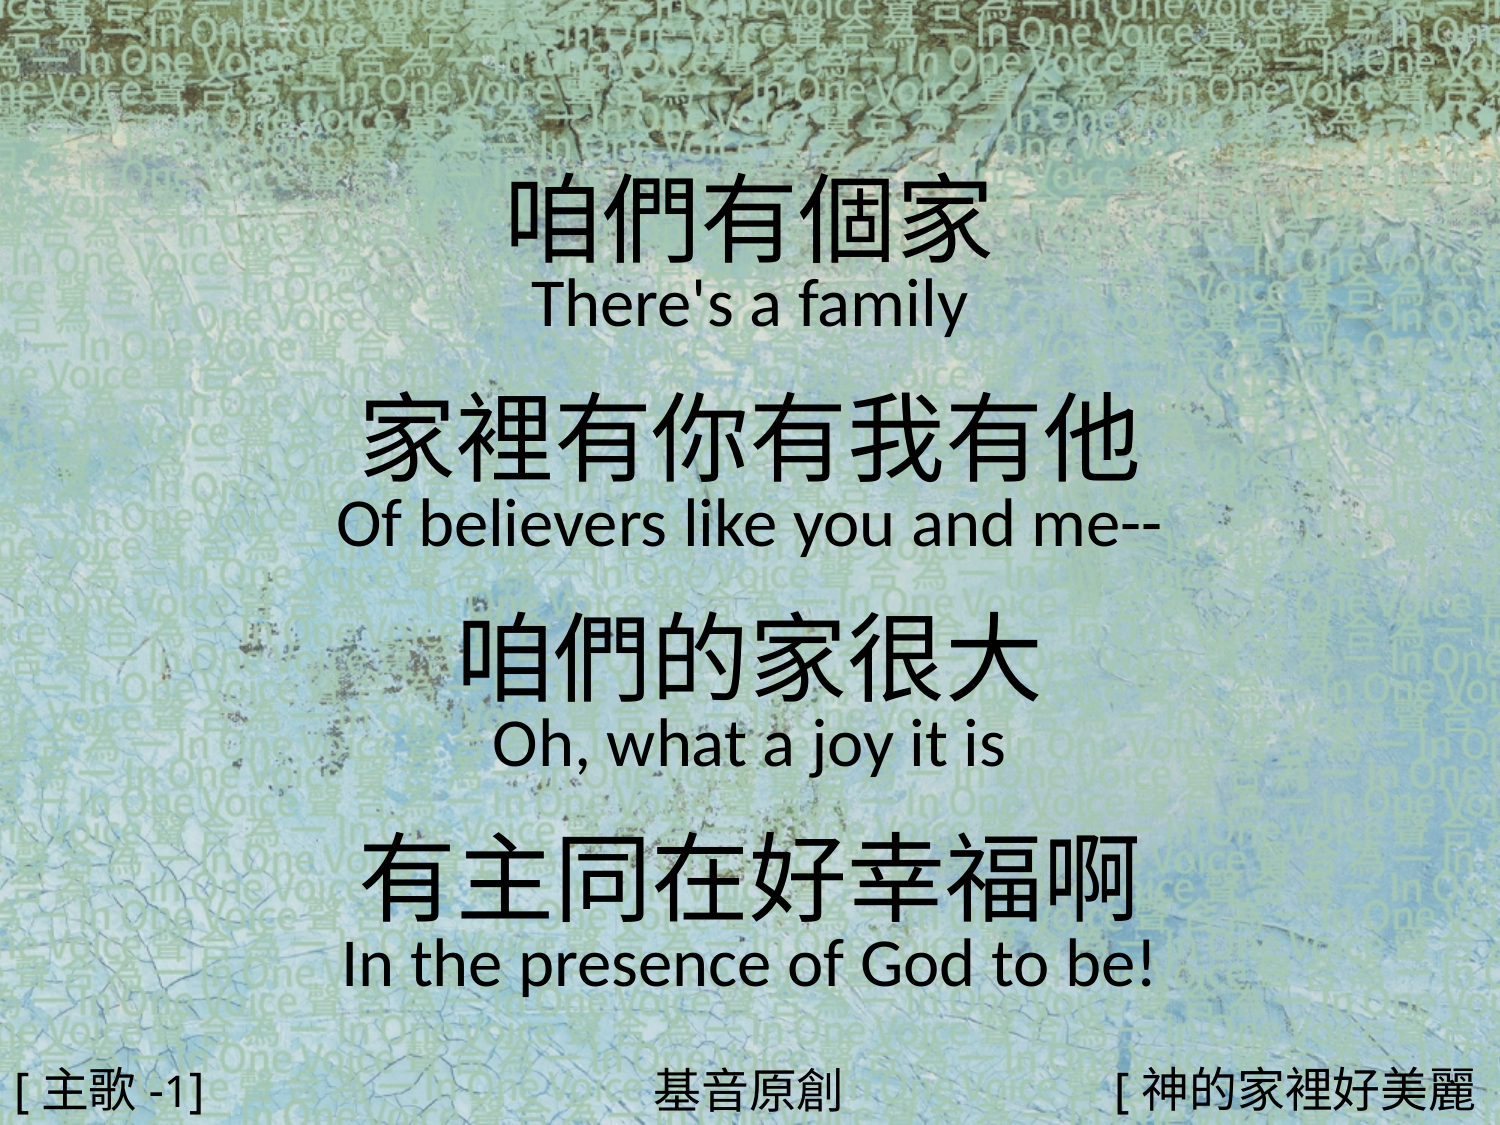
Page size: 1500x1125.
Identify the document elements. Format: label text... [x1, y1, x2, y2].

text_box 咱們有個家 There's a family 家裡有你有我有他 Of believers like you and me-- 咱們的家很大 Oh, what a joy it is 有主同在好幸福啊 In the presence of God to be! [0, 172, 1500, 866]
text_box 基音原創 [0, 1053, 1499, 1125]
